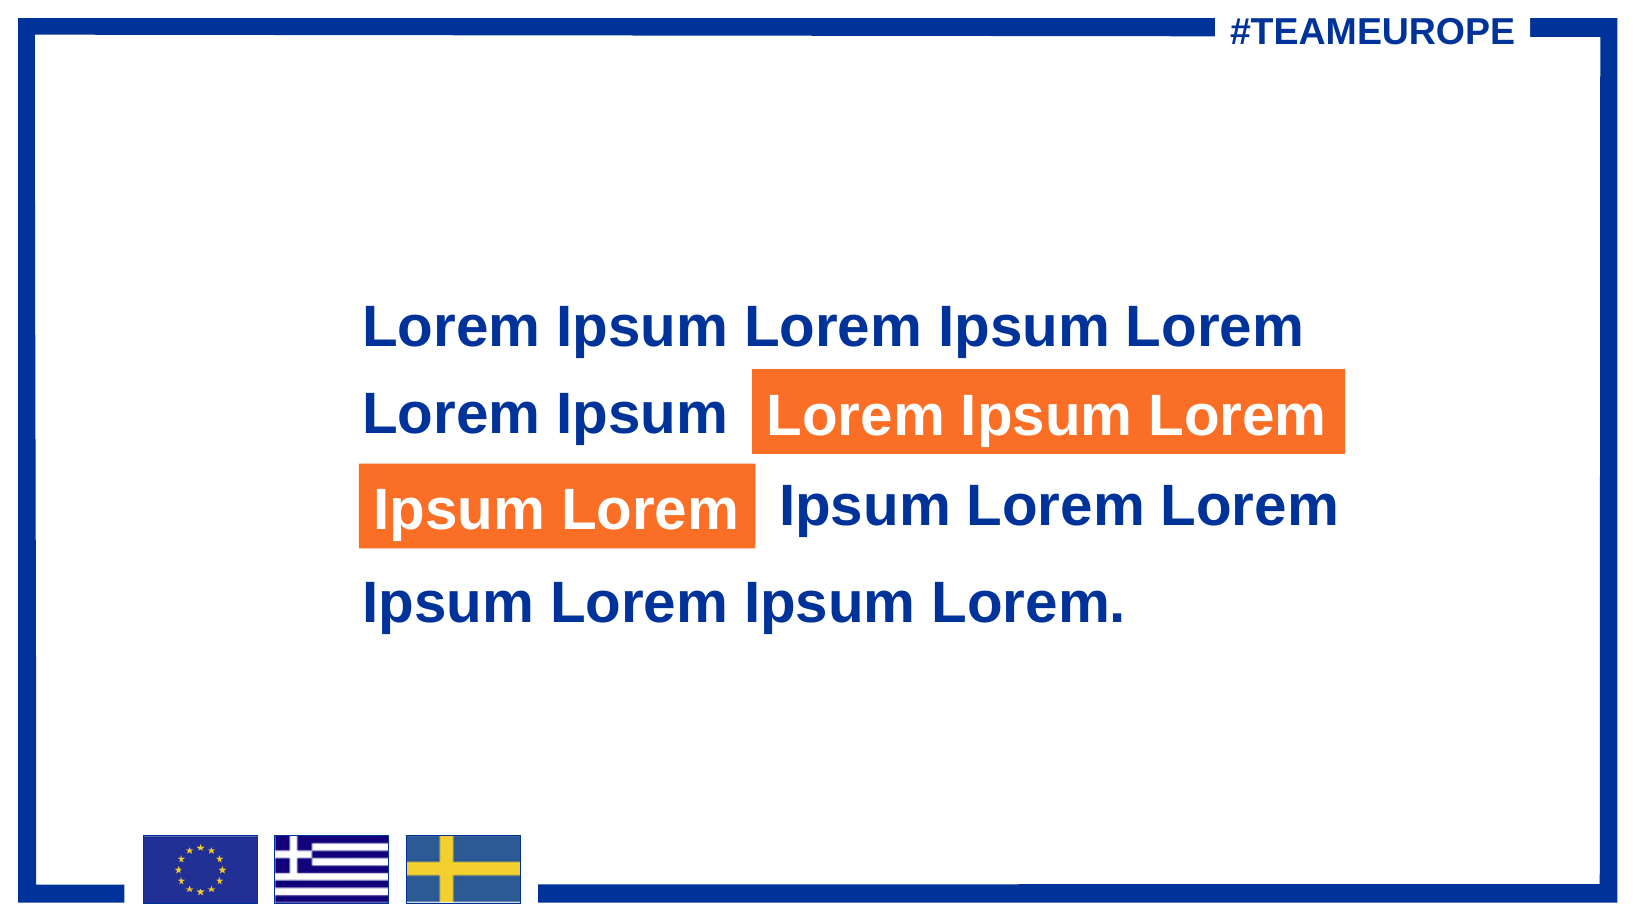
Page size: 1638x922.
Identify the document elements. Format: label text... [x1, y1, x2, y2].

picture [406, 836, 520, 903]
text_box Ipsum Lorem Lorem [764, 459, 1379, 545]
text_box Lorem Ipsum Lorem Ipsum Lorem [347, 280, 1389, 366]
picture [144, 836, 257, 903]
text_box Ipsum Lorem Ipsum Lorem. [347, 557, 1266, 642]
text_box Lorem Ipsum [347, 367, 753, 453]
text_box Lorem Ipsum Lorem [752, 369, 1346, 454]
text_box Ipsum Lorem [358, 463, 756, 549]
picture [275, 836, 389, 903]
